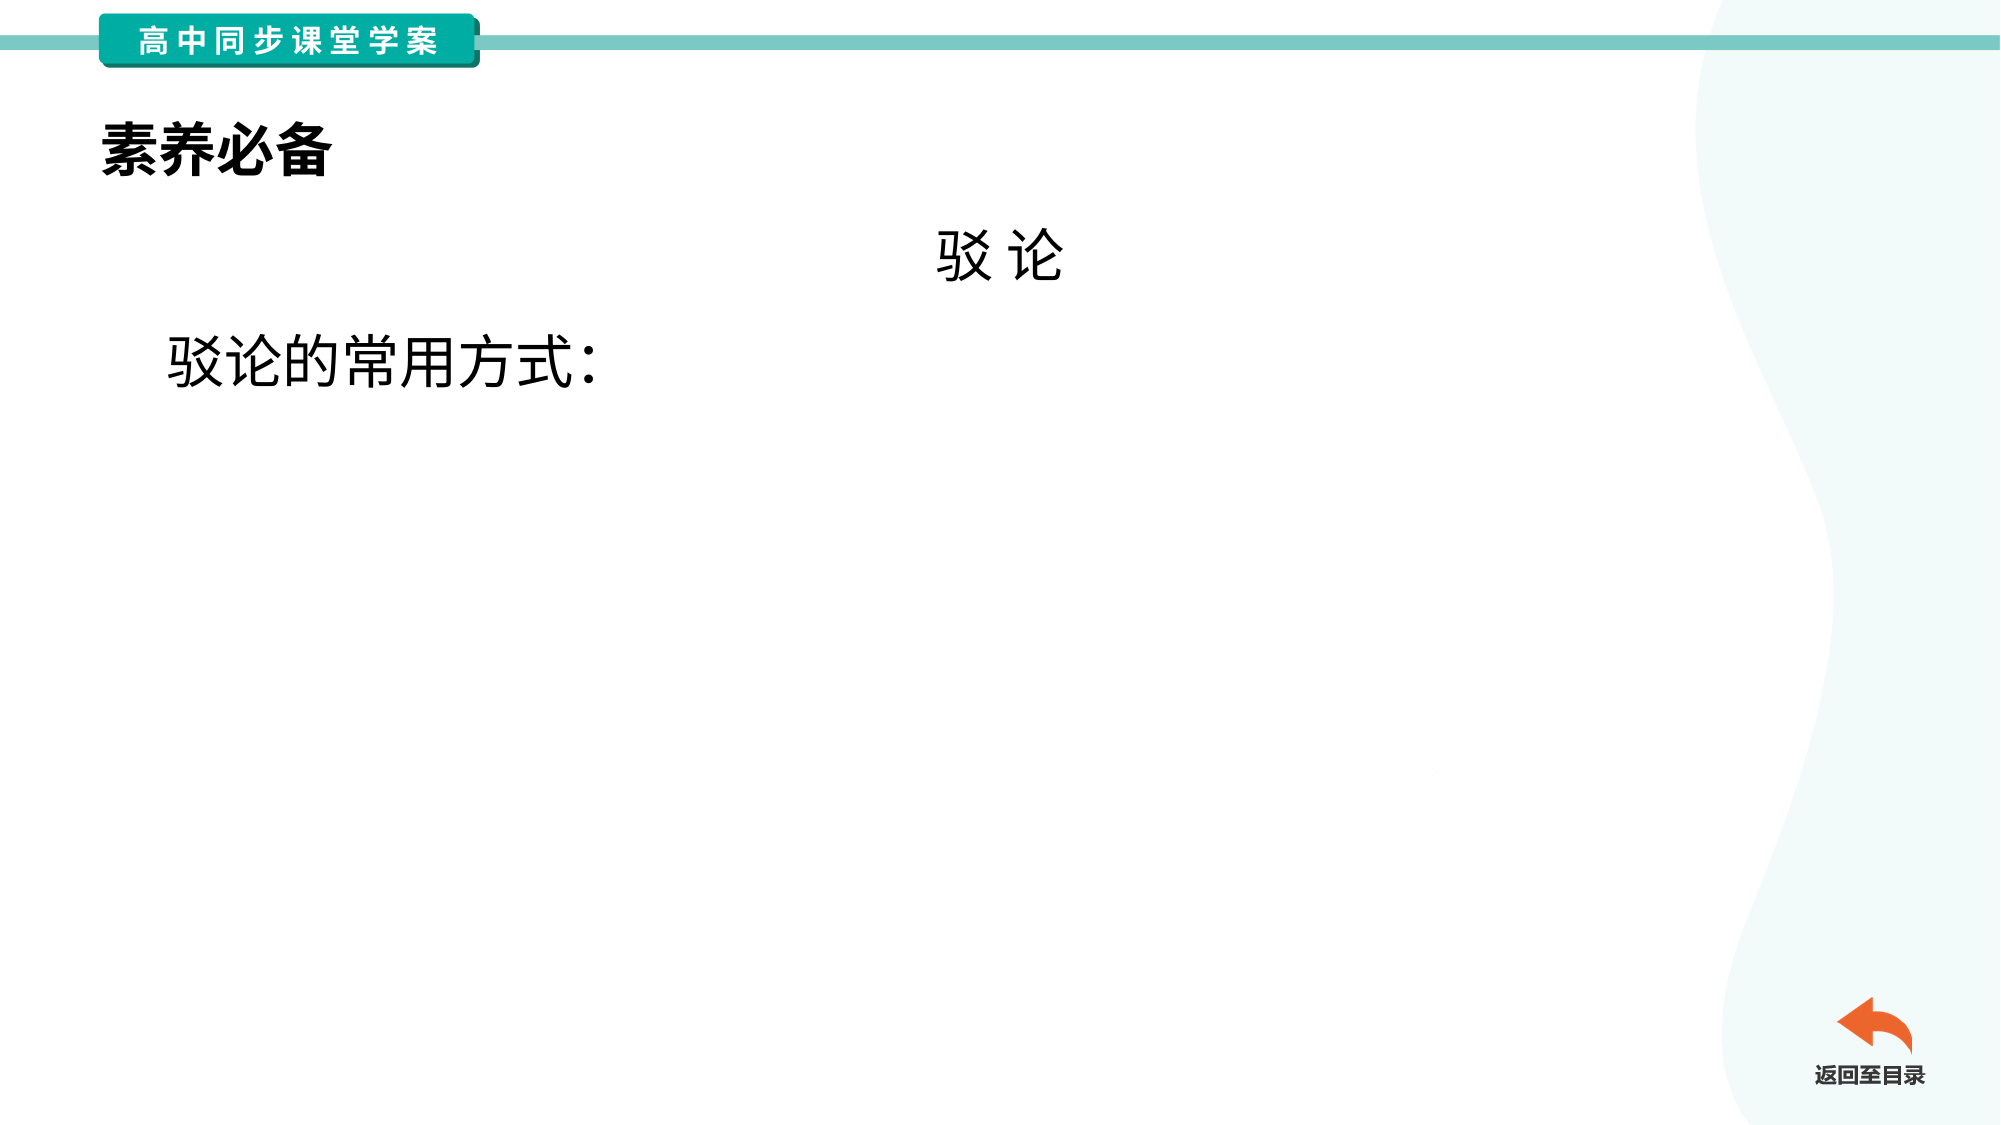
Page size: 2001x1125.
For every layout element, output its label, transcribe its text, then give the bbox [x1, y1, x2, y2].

picture [0, 0, 2000, 1125]
text_box 素养必备 驳 论 驳论的常用方式： [100, 76, 1899, 396]
